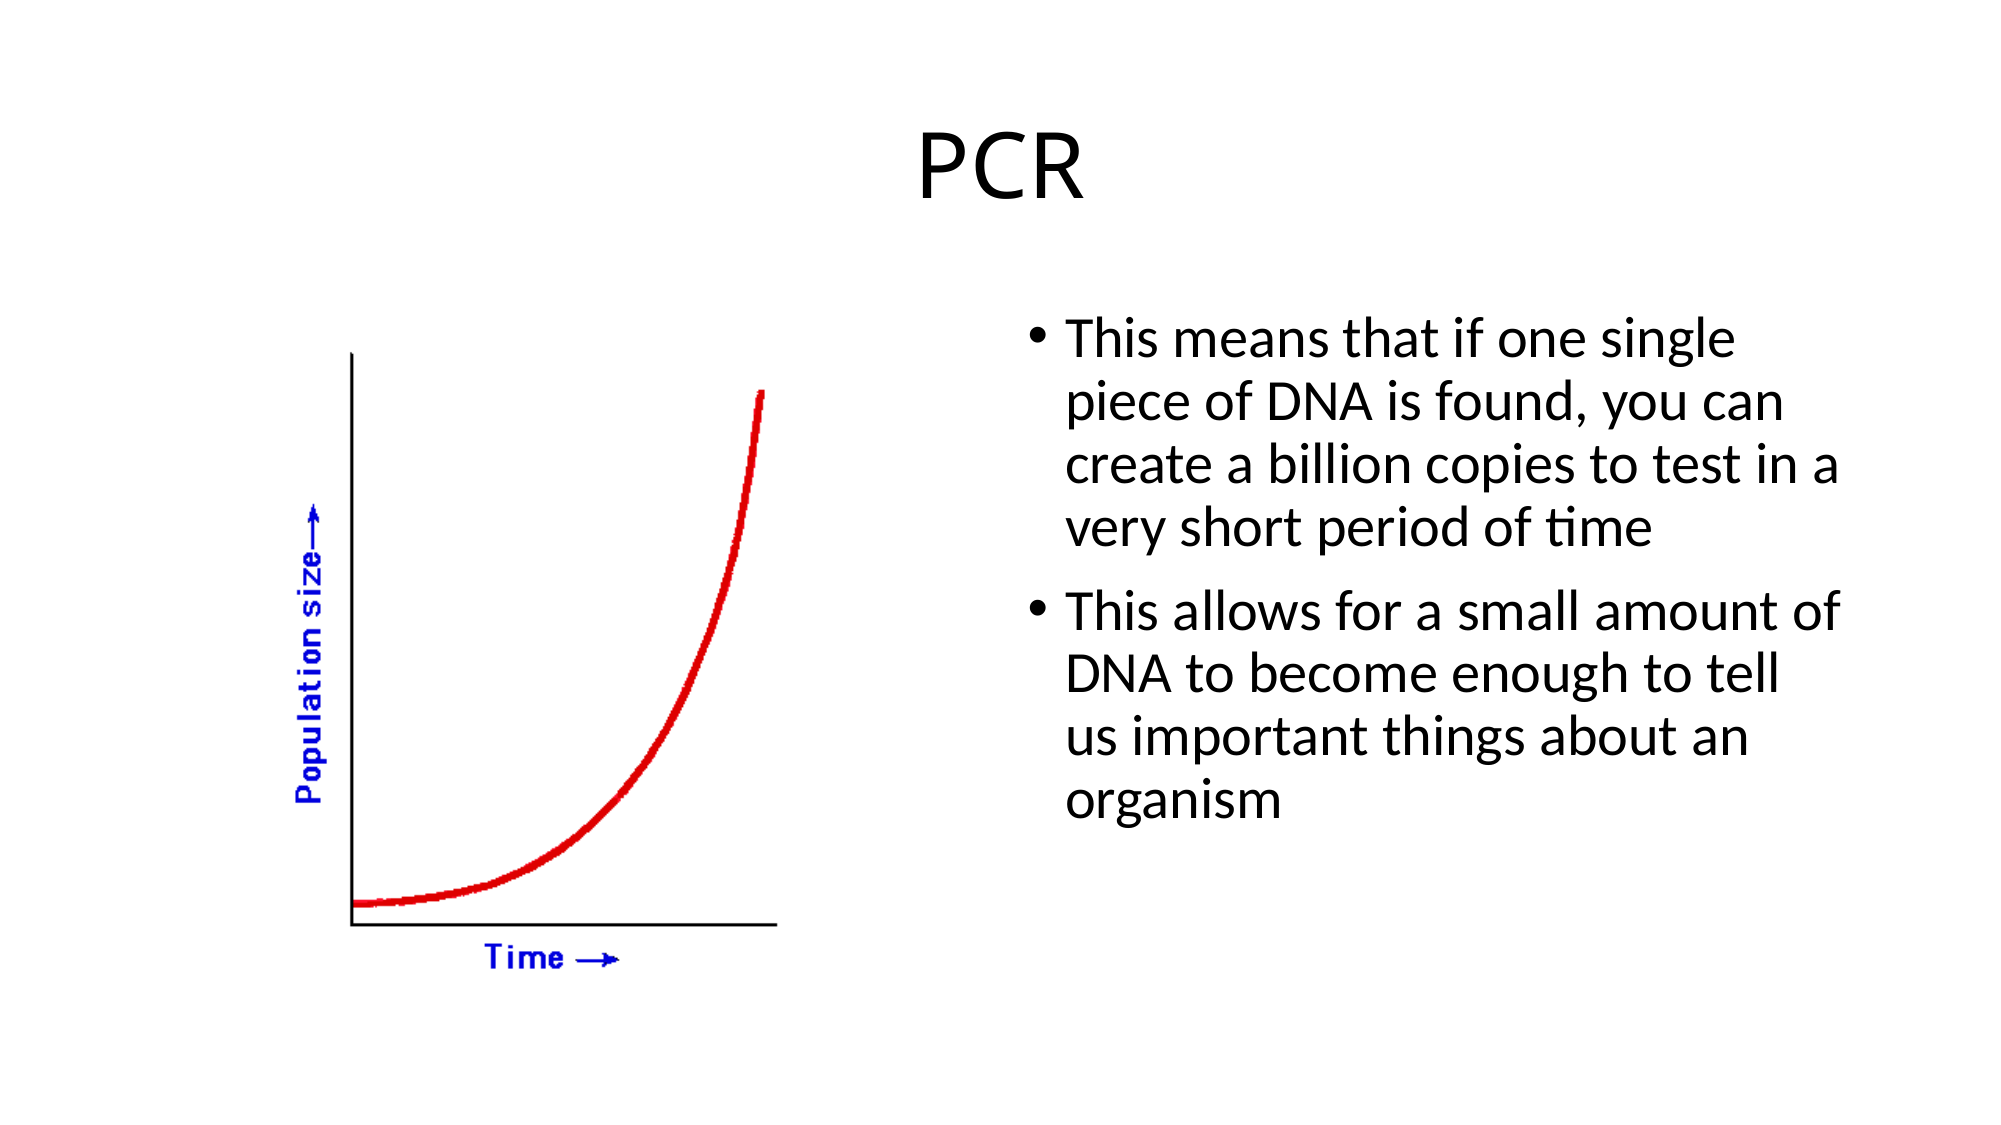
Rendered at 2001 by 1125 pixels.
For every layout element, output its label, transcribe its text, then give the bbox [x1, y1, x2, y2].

list This means that if one single piece of DNA is found, you can create a billion copies to test in a very short period of time This allows for a small amount of DNA to become enough to tell us important things about an organism [1012, 299, 1863, 1014]
picture [69, 304, 976, 1008]
title PCR [137, 59, 1863, 278]
